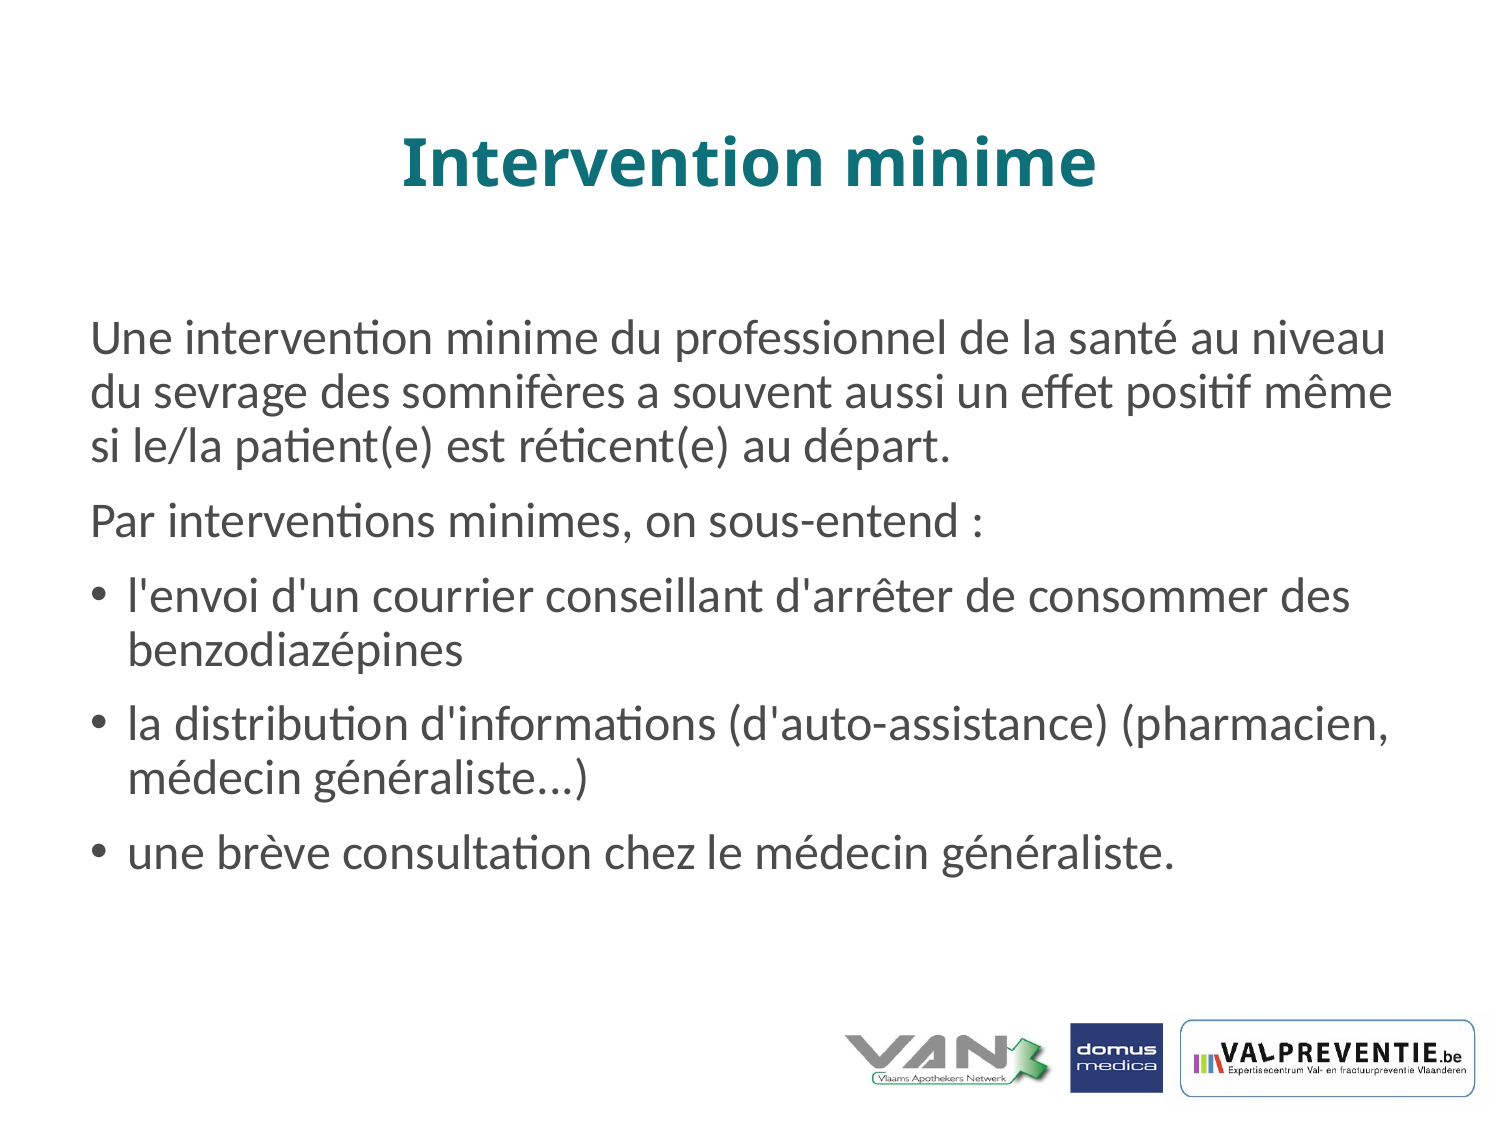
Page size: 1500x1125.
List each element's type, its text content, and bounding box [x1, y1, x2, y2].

picture [833, 1010, 1492, 1106]
text_box Intervention minime [52, 99, 1448, 220]
list Une intervention minime du professionnel de la santé au niveau du sevrage des somnifères a souvent aussi un effet positif même si le/la patient(e) est réticent(e) au départ. Par interventions minimes, on sous-entend : l'envoi d'un courrier conseillant d'arrêter de consommer des benzodiazépines la distribution d'informations (d'auto-assistance) (pharmacien, médecin généraliste...) une brève consultation chez le médecin généraliste. [75, 303, 1425, 1089]
